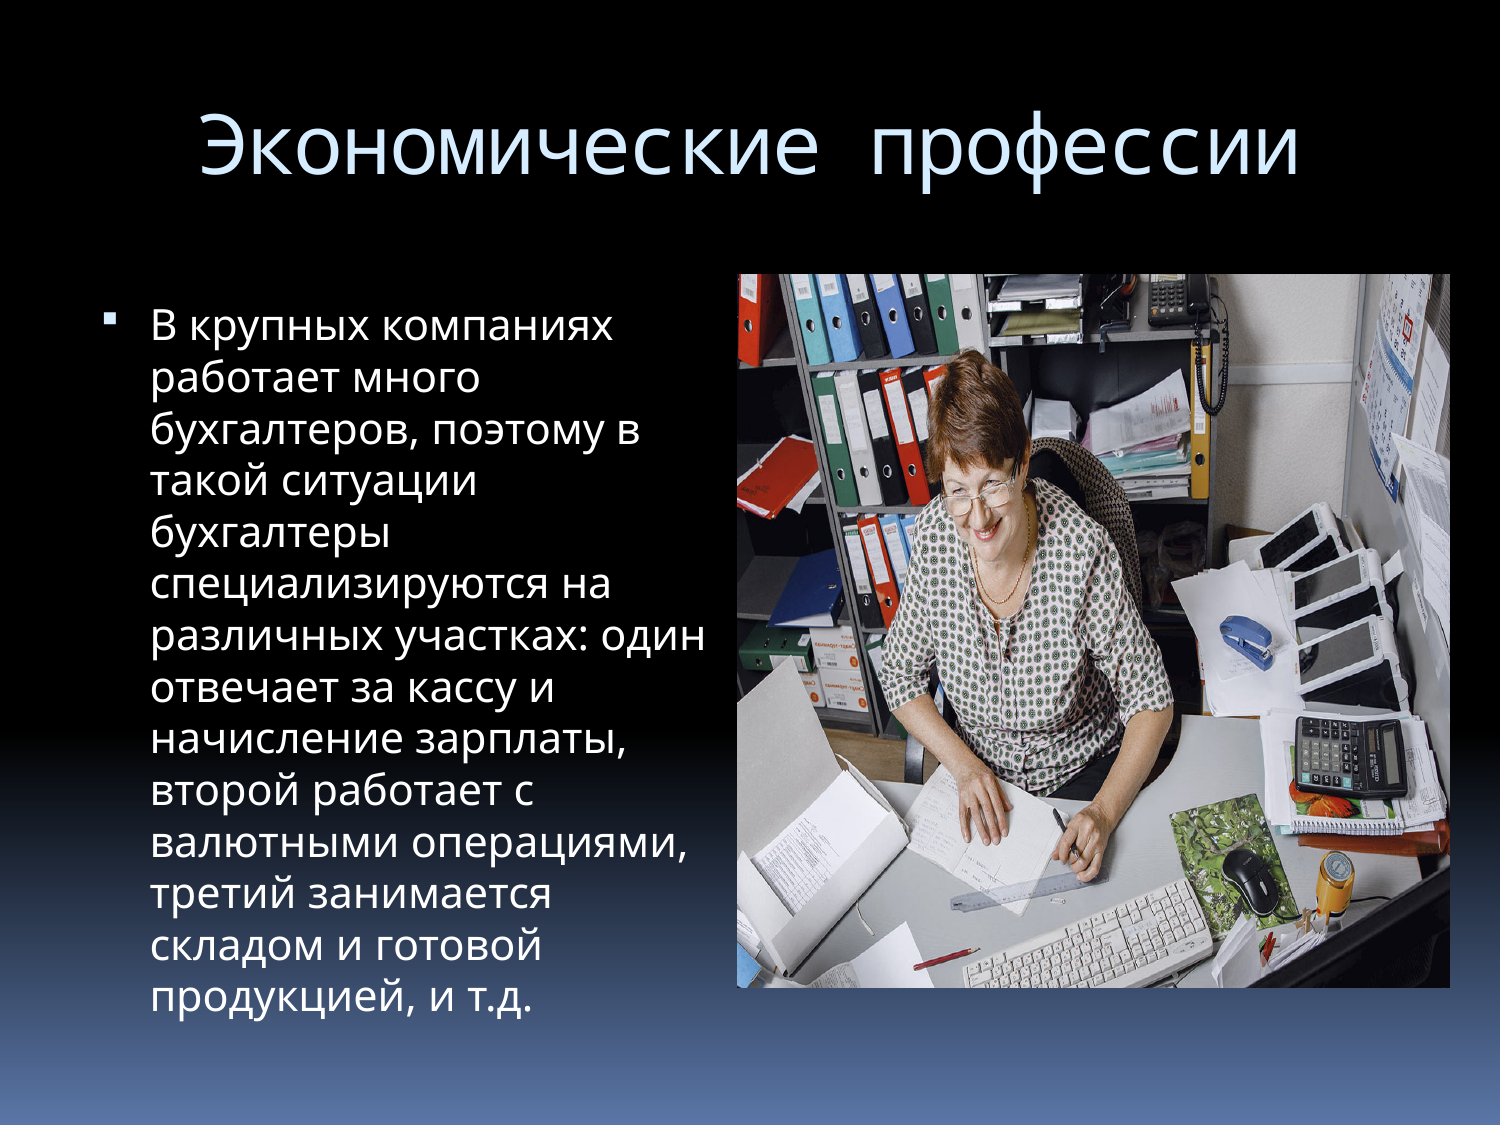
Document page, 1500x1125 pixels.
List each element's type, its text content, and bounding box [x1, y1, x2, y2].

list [737, 274, 1451, 988]
list В крупных компаниях работает много бухгалтеров, поэтому в такой ситуации бухгалтеры специализируются на различных участках: один отвечает за кассу и начисление зарплаты, второй работает с валютными операциями, третий занимается складом и готовой продукцией, и т.д. [76, 290, 739, 1033]
title Экономические профессии [75, 83, 1425, 234]
